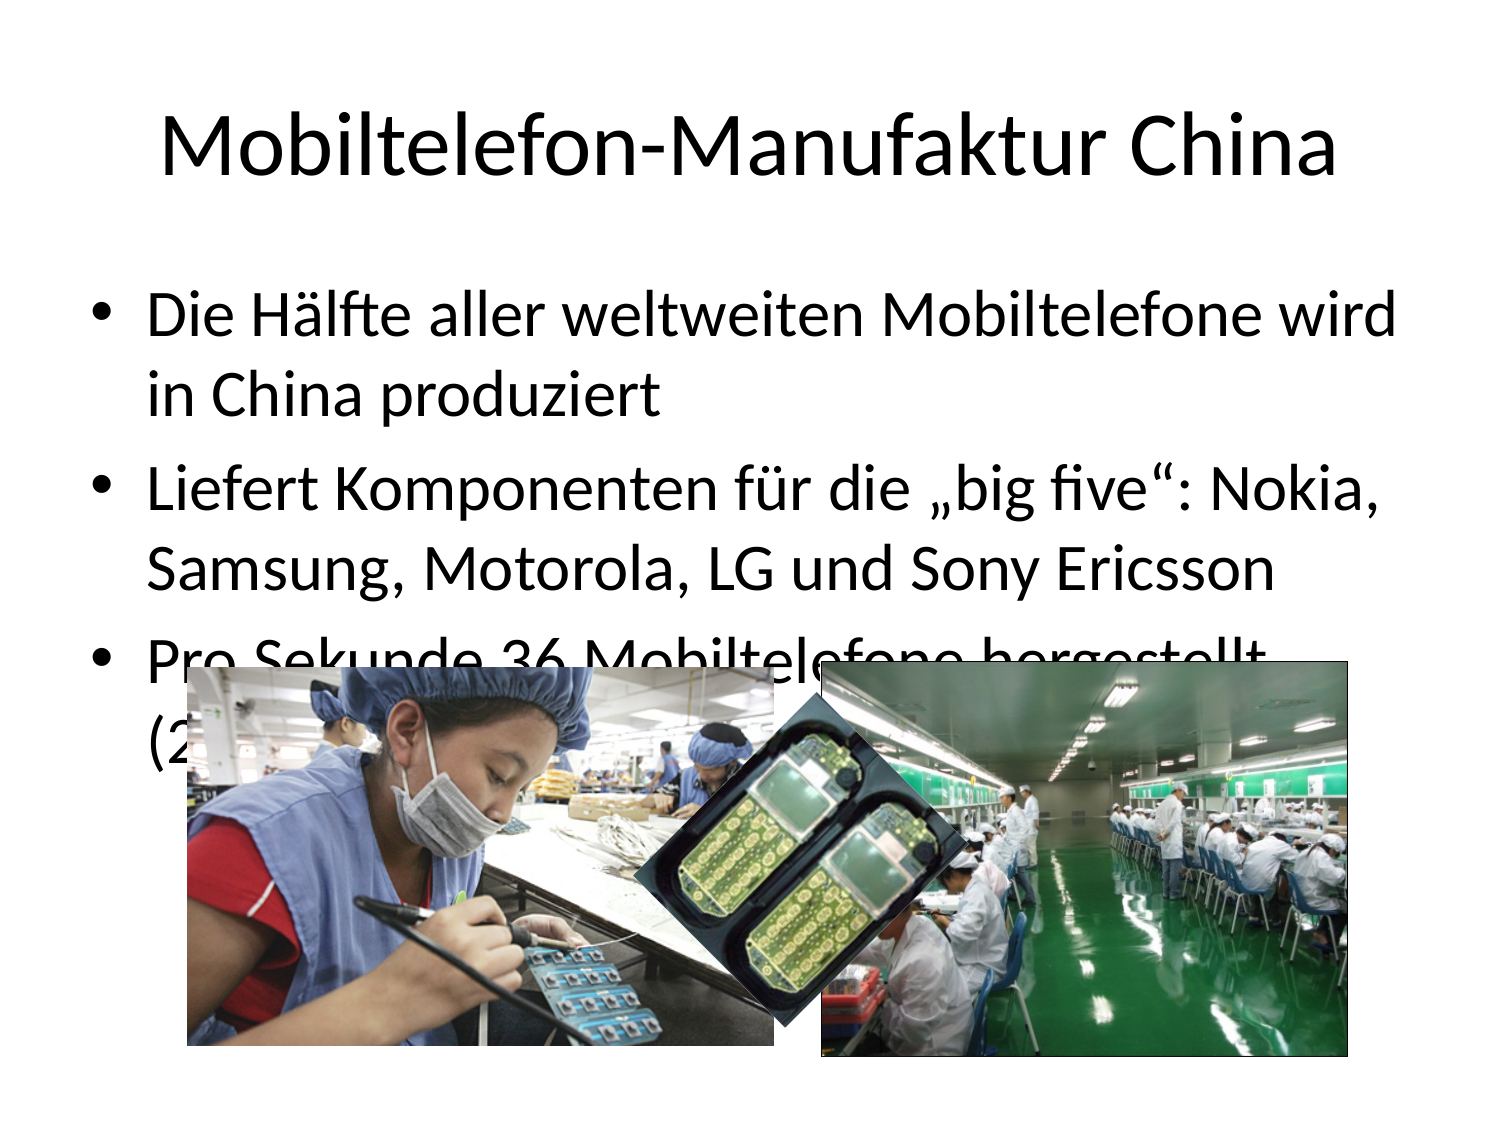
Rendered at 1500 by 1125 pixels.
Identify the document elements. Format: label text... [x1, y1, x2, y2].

title Mobiltelefon-Manufaktur China [75, 45, 1425, 233]
picture [187, 661, 1348, 1058]
list Die Hälfte aller weltweiten Mobiltelefone wird in China produziert Liefert Komponenten für die „big five“: Nokia, Samsung, Motorola, LG und Sony Ericsson Pro Sekunde 36 Mobiltelefone hergestellt (2007) [75, 262, 1425, 1005]
